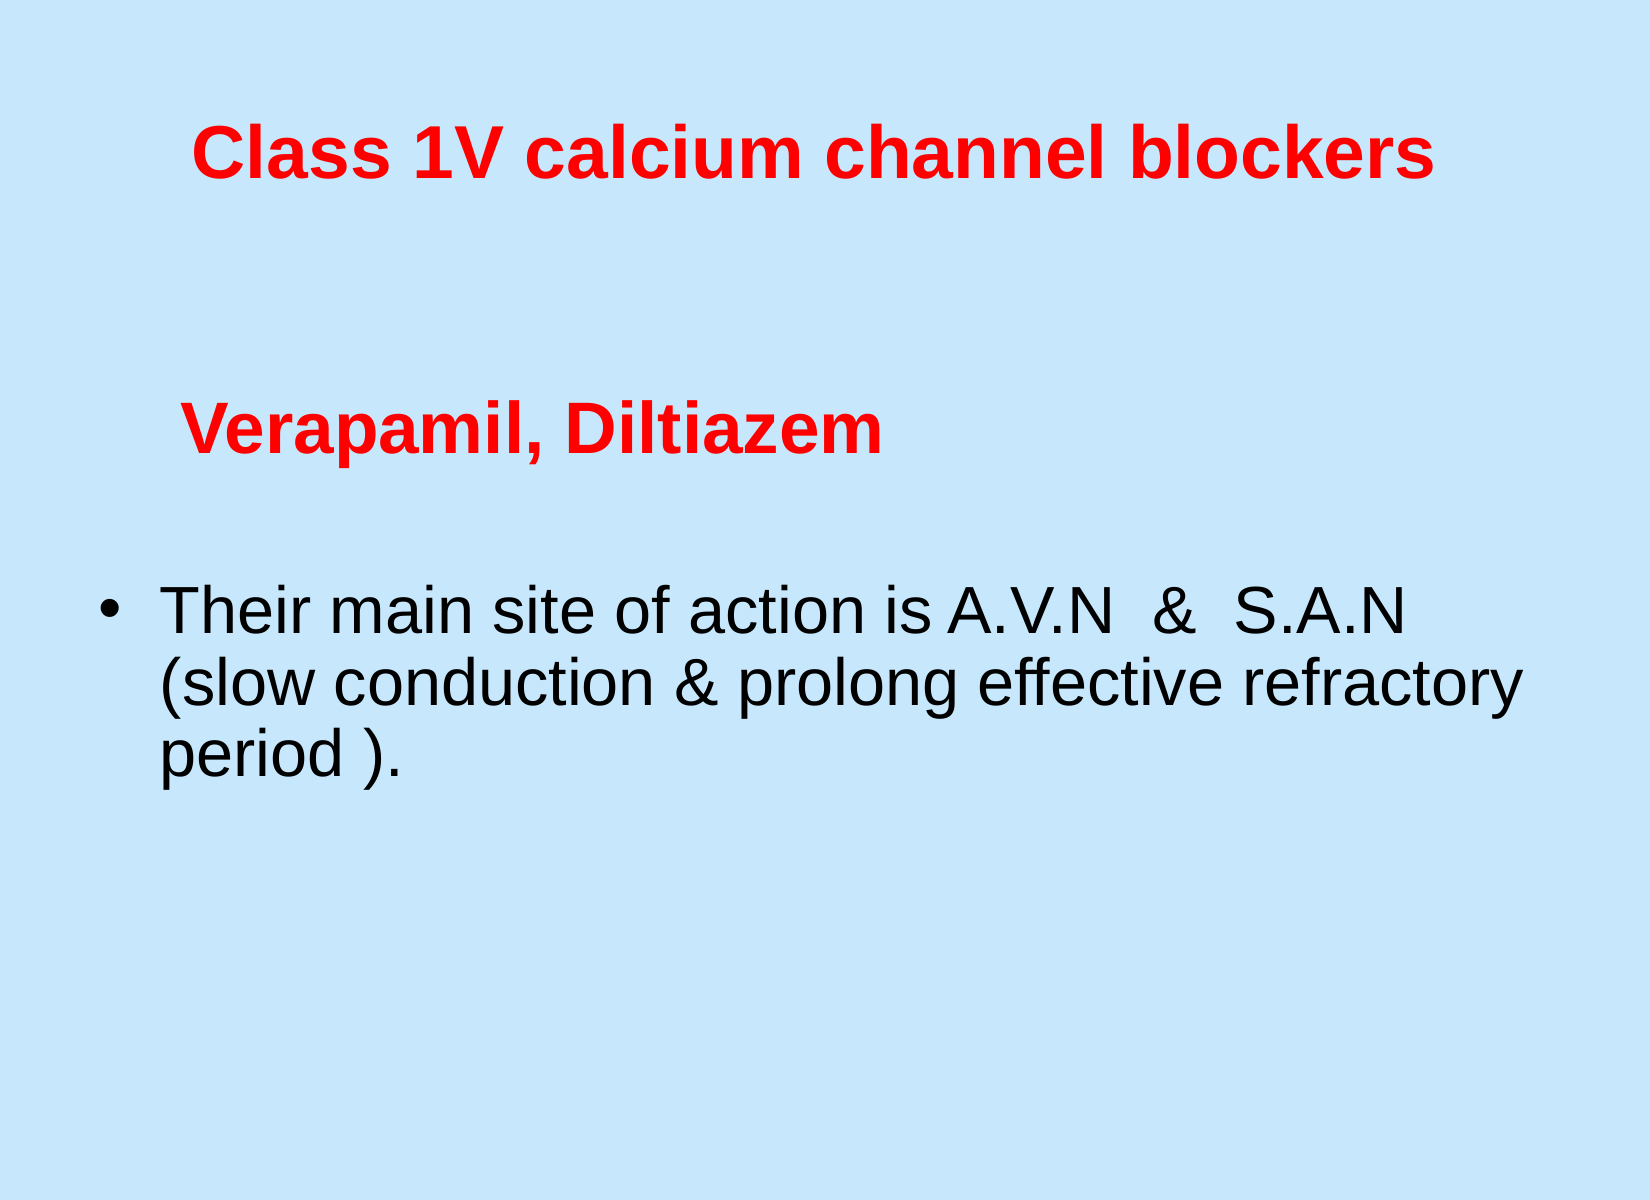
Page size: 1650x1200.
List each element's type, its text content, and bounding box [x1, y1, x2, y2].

title Class 1V calcium channel blockers [82, 48, 1568, 249]
list Verapamil, Diltiazem Their main site of action is A.V.N & S.A.N (slow conduction & prolong effective refractory period ). [82, 279, 1568, 1072]
